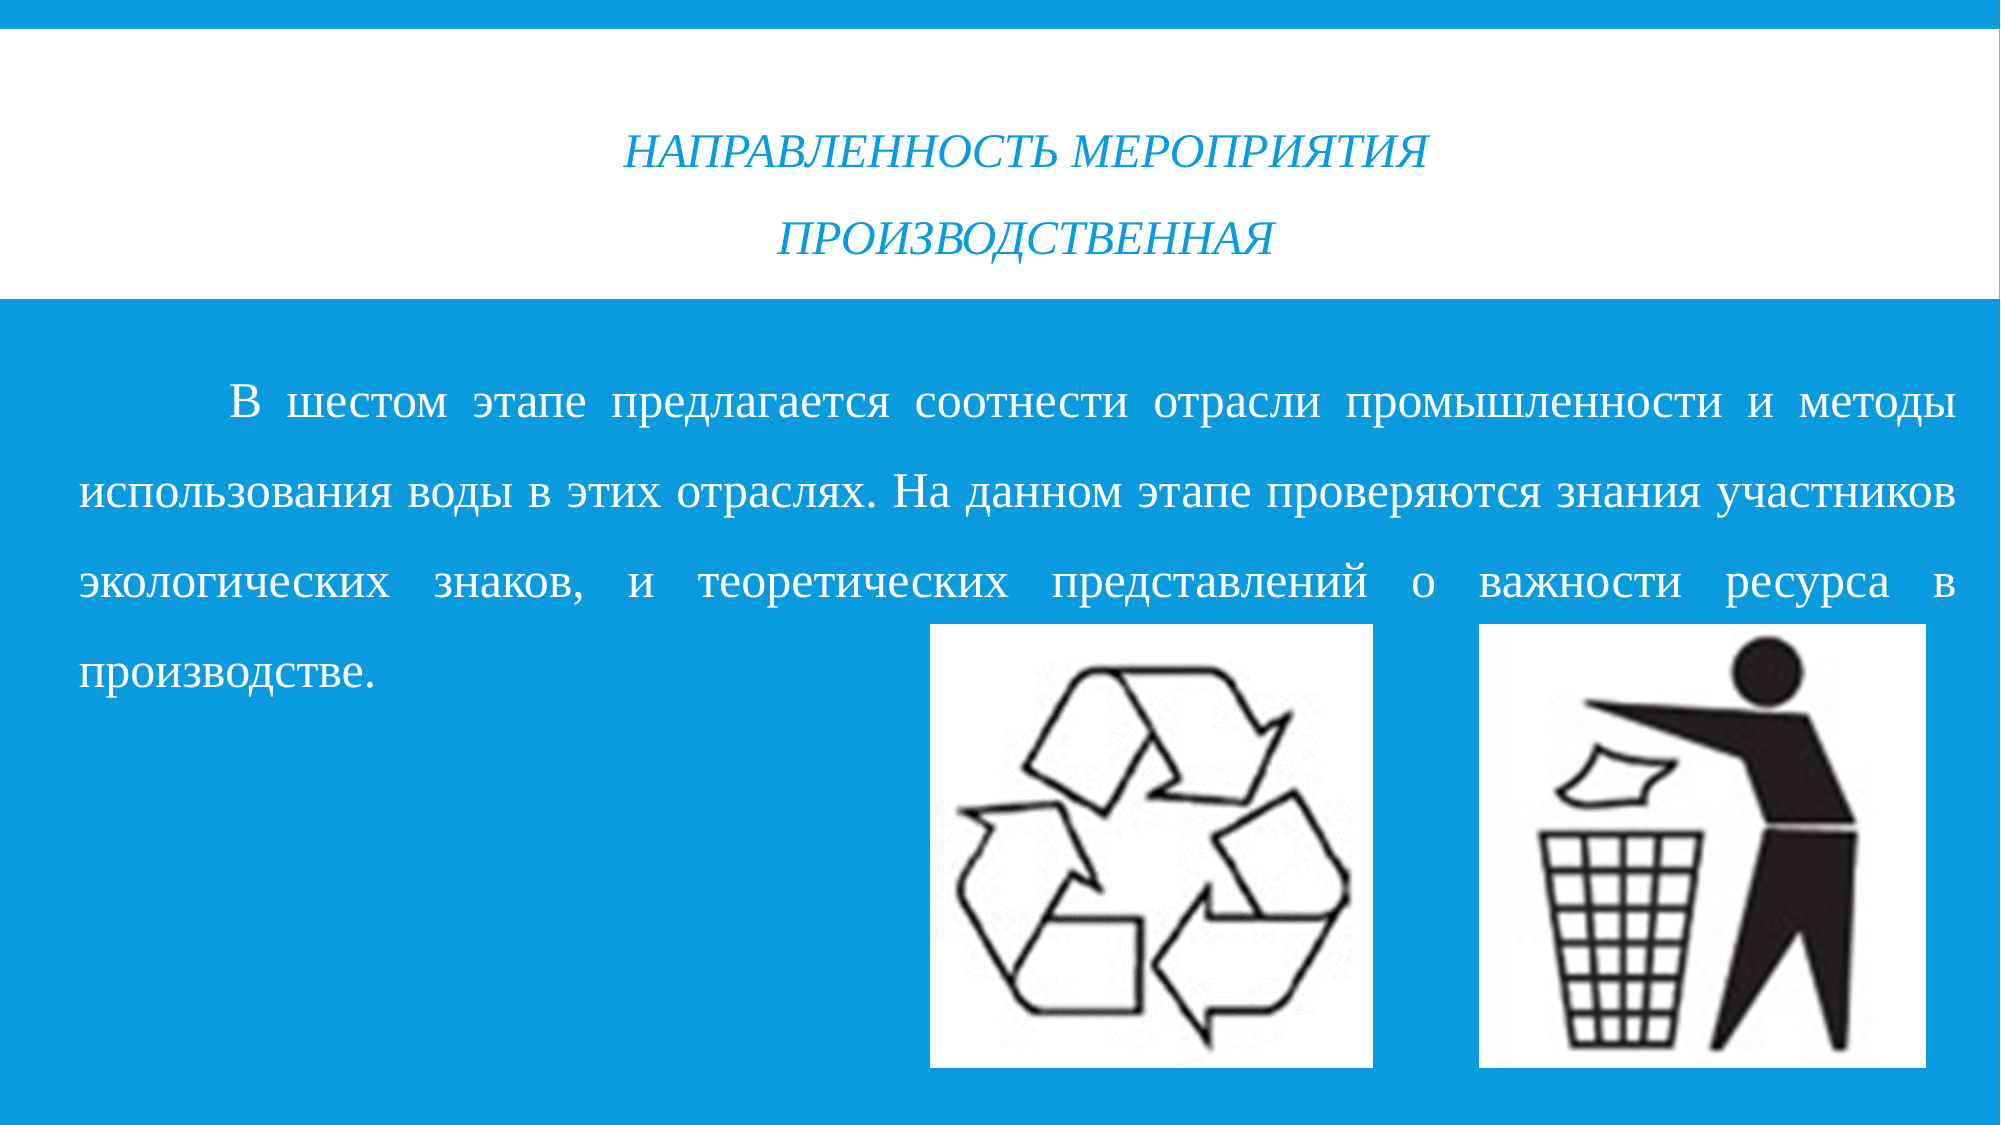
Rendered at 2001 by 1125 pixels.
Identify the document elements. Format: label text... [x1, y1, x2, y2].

picture [931, 625, 1372, 1067]
title Направленность мероприятия Производственная [223, 82, 1829, 329]
list В шестом этапе предлагается соотнести отрасли промышленности и методы использования воды в этих отраслях. На данном этапе проверяются знания участников экологических знаков, и теоретических представлений о важности ресурса в производстве. [33, 329, 1973, 1020]
picture [1480, 625, 1925, 1067]
